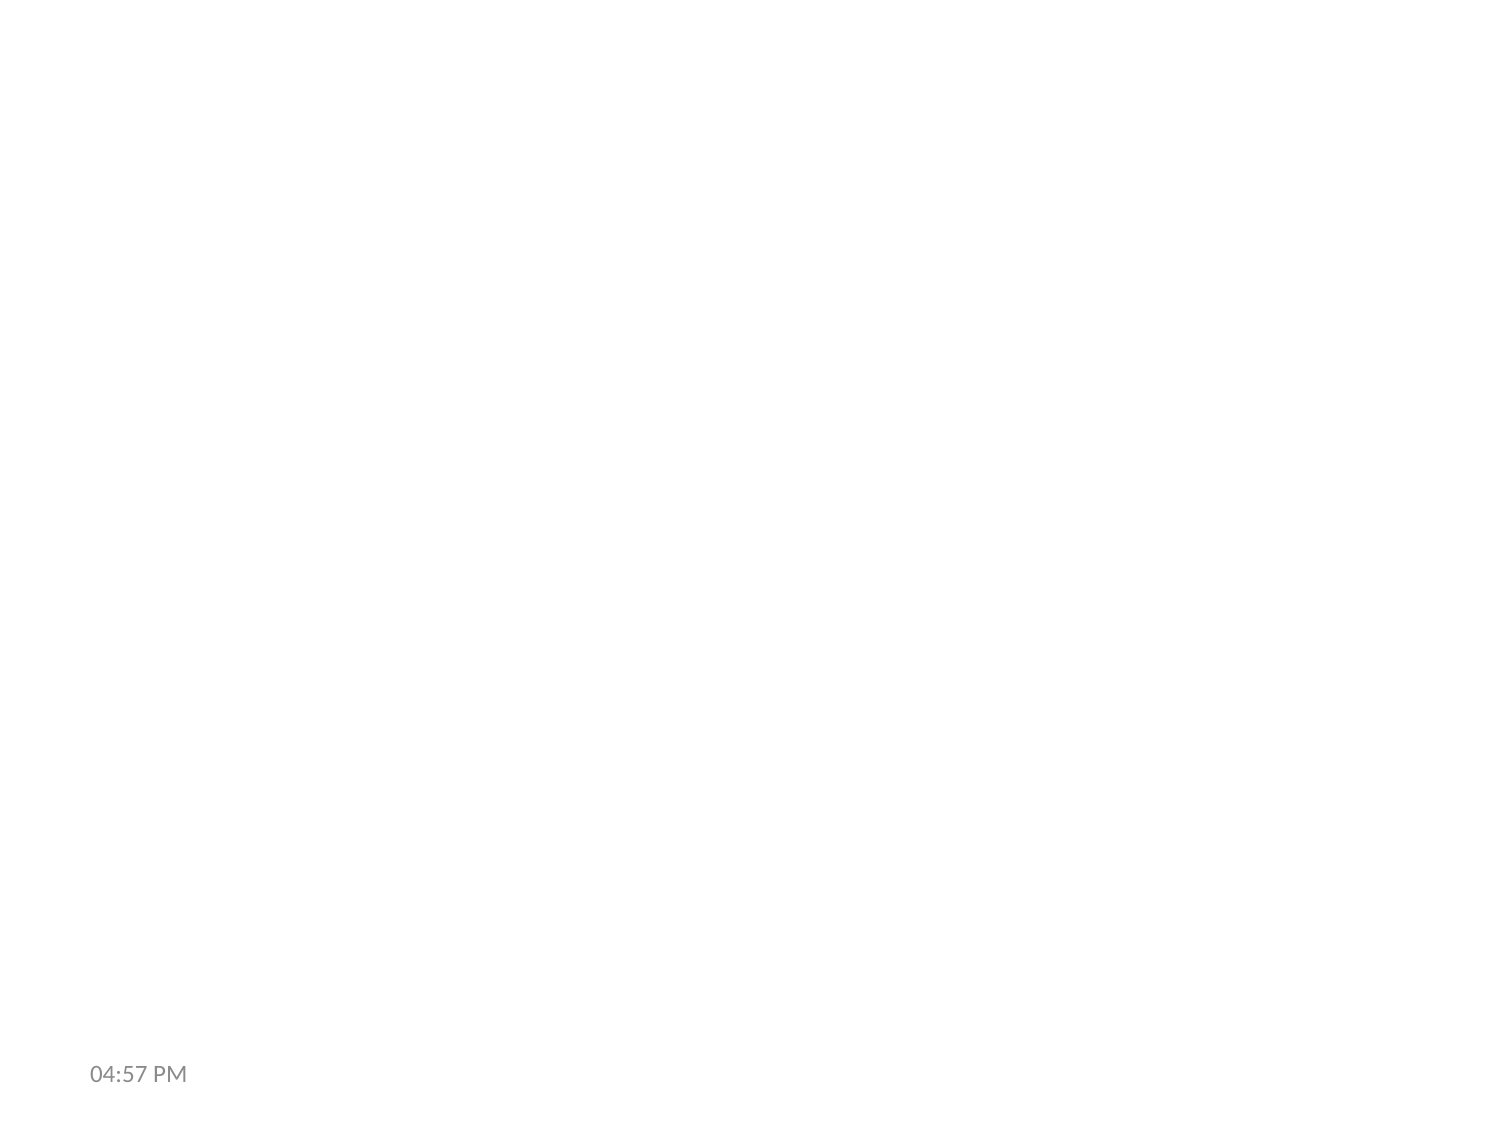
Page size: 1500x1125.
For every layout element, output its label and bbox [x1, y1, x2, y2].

slide_number [75, 1042, 425, 1103]
